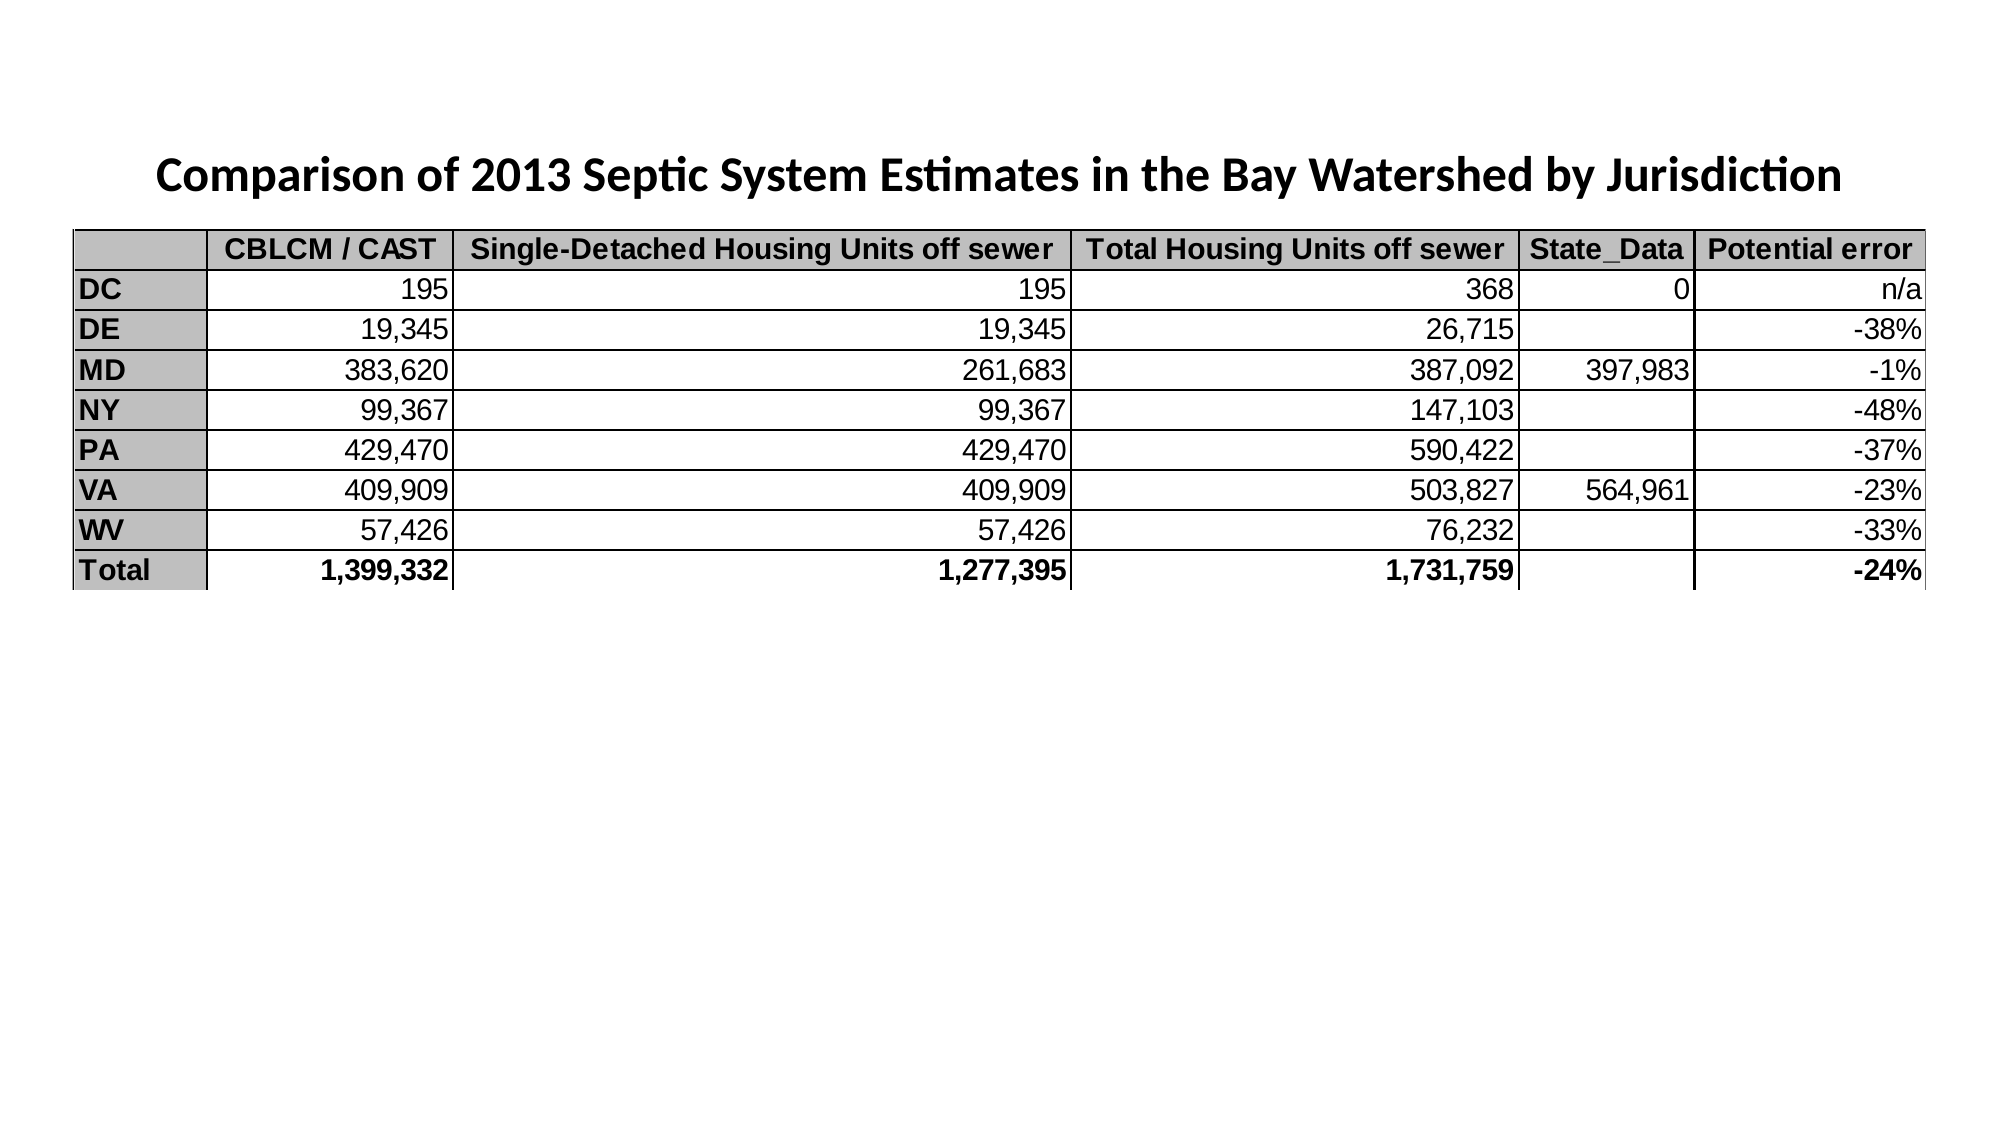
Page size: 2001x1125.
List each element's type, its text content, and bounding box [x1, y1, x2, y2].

picture [72, 228, 1928, 592]
text_box Comparison of 2013 Septic System Estimates in the Bay Watershed by Jurisdiction [141, 134, 1859, 210]
